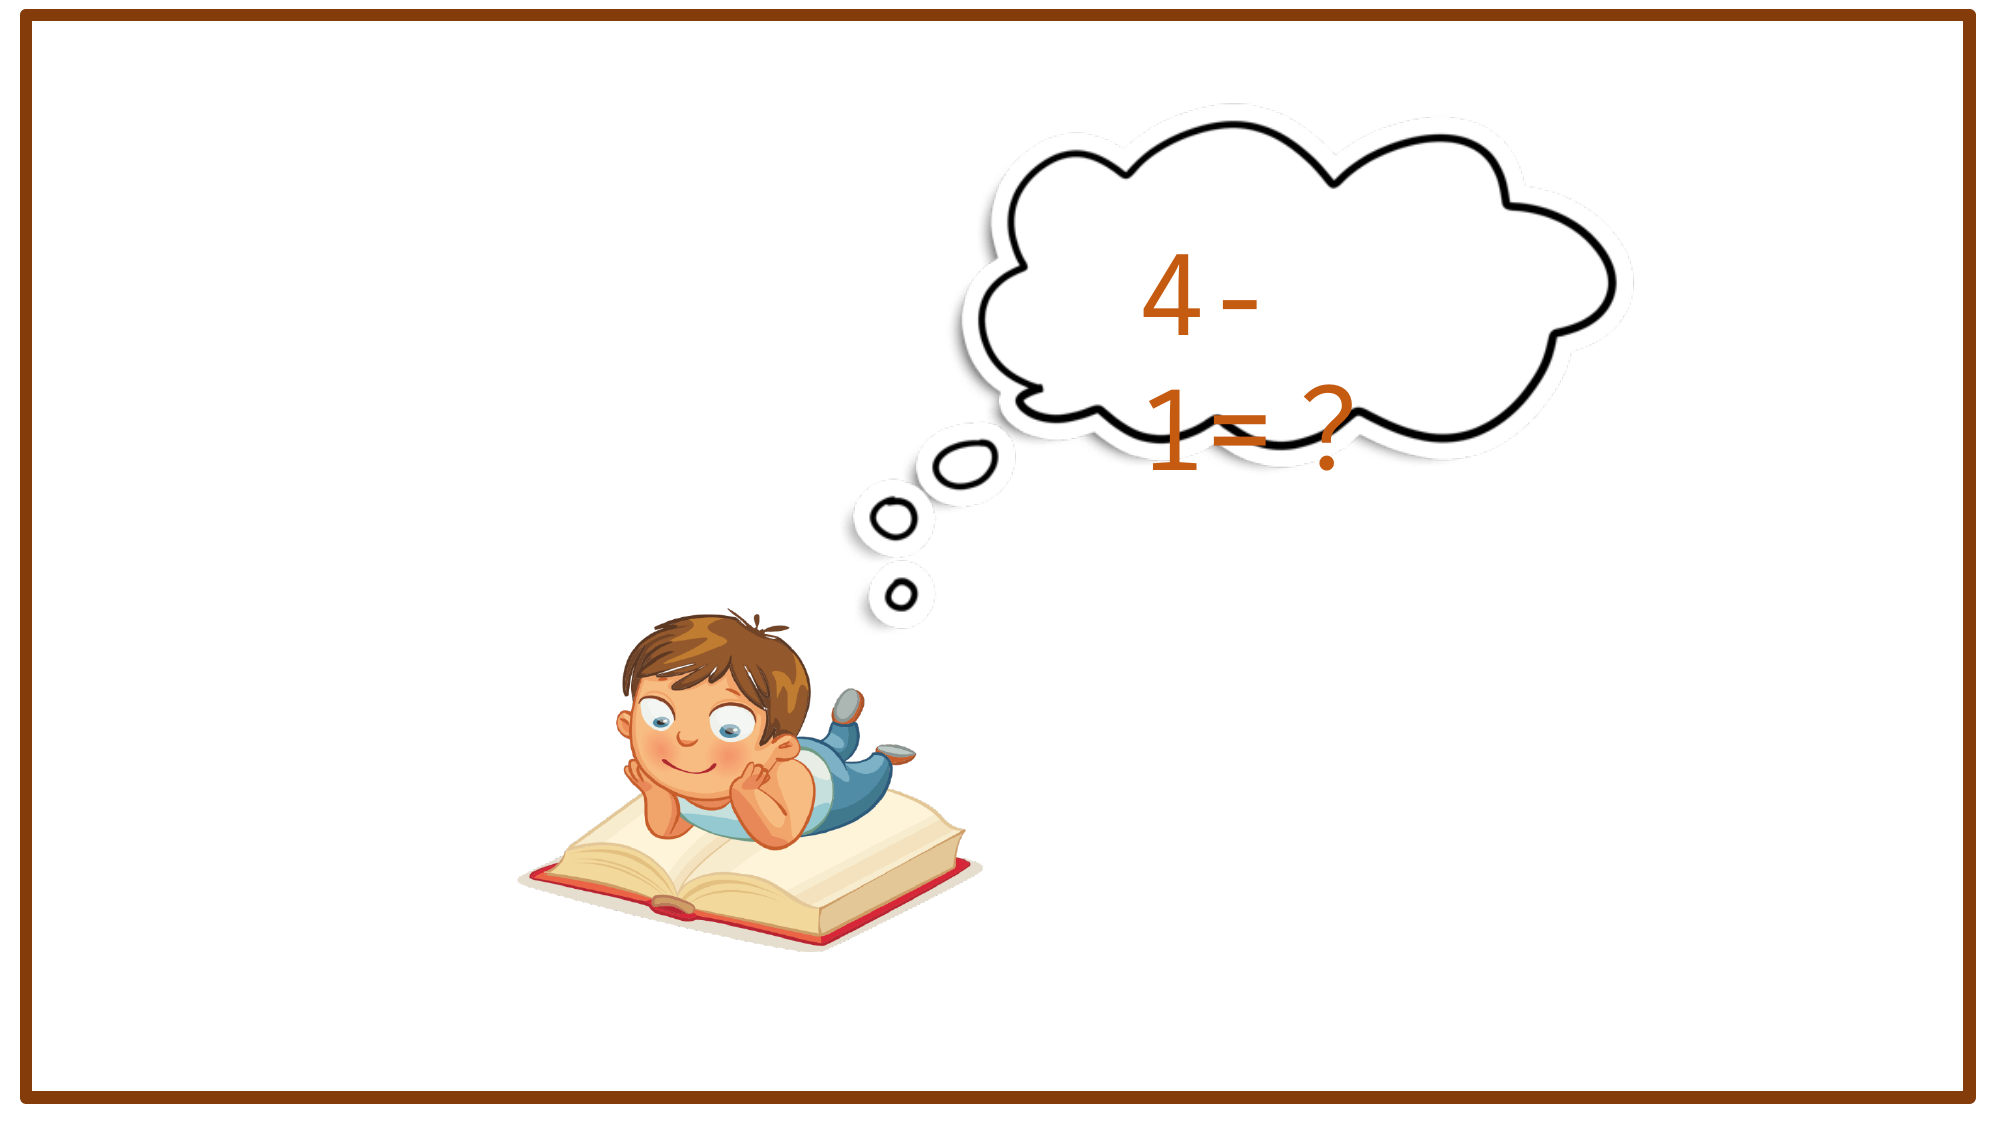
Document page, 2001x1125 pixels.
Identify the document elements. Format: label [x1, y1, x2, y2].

picture [516, 77, 1668, 952]
text_box [26, 15, 1970, 1098]
